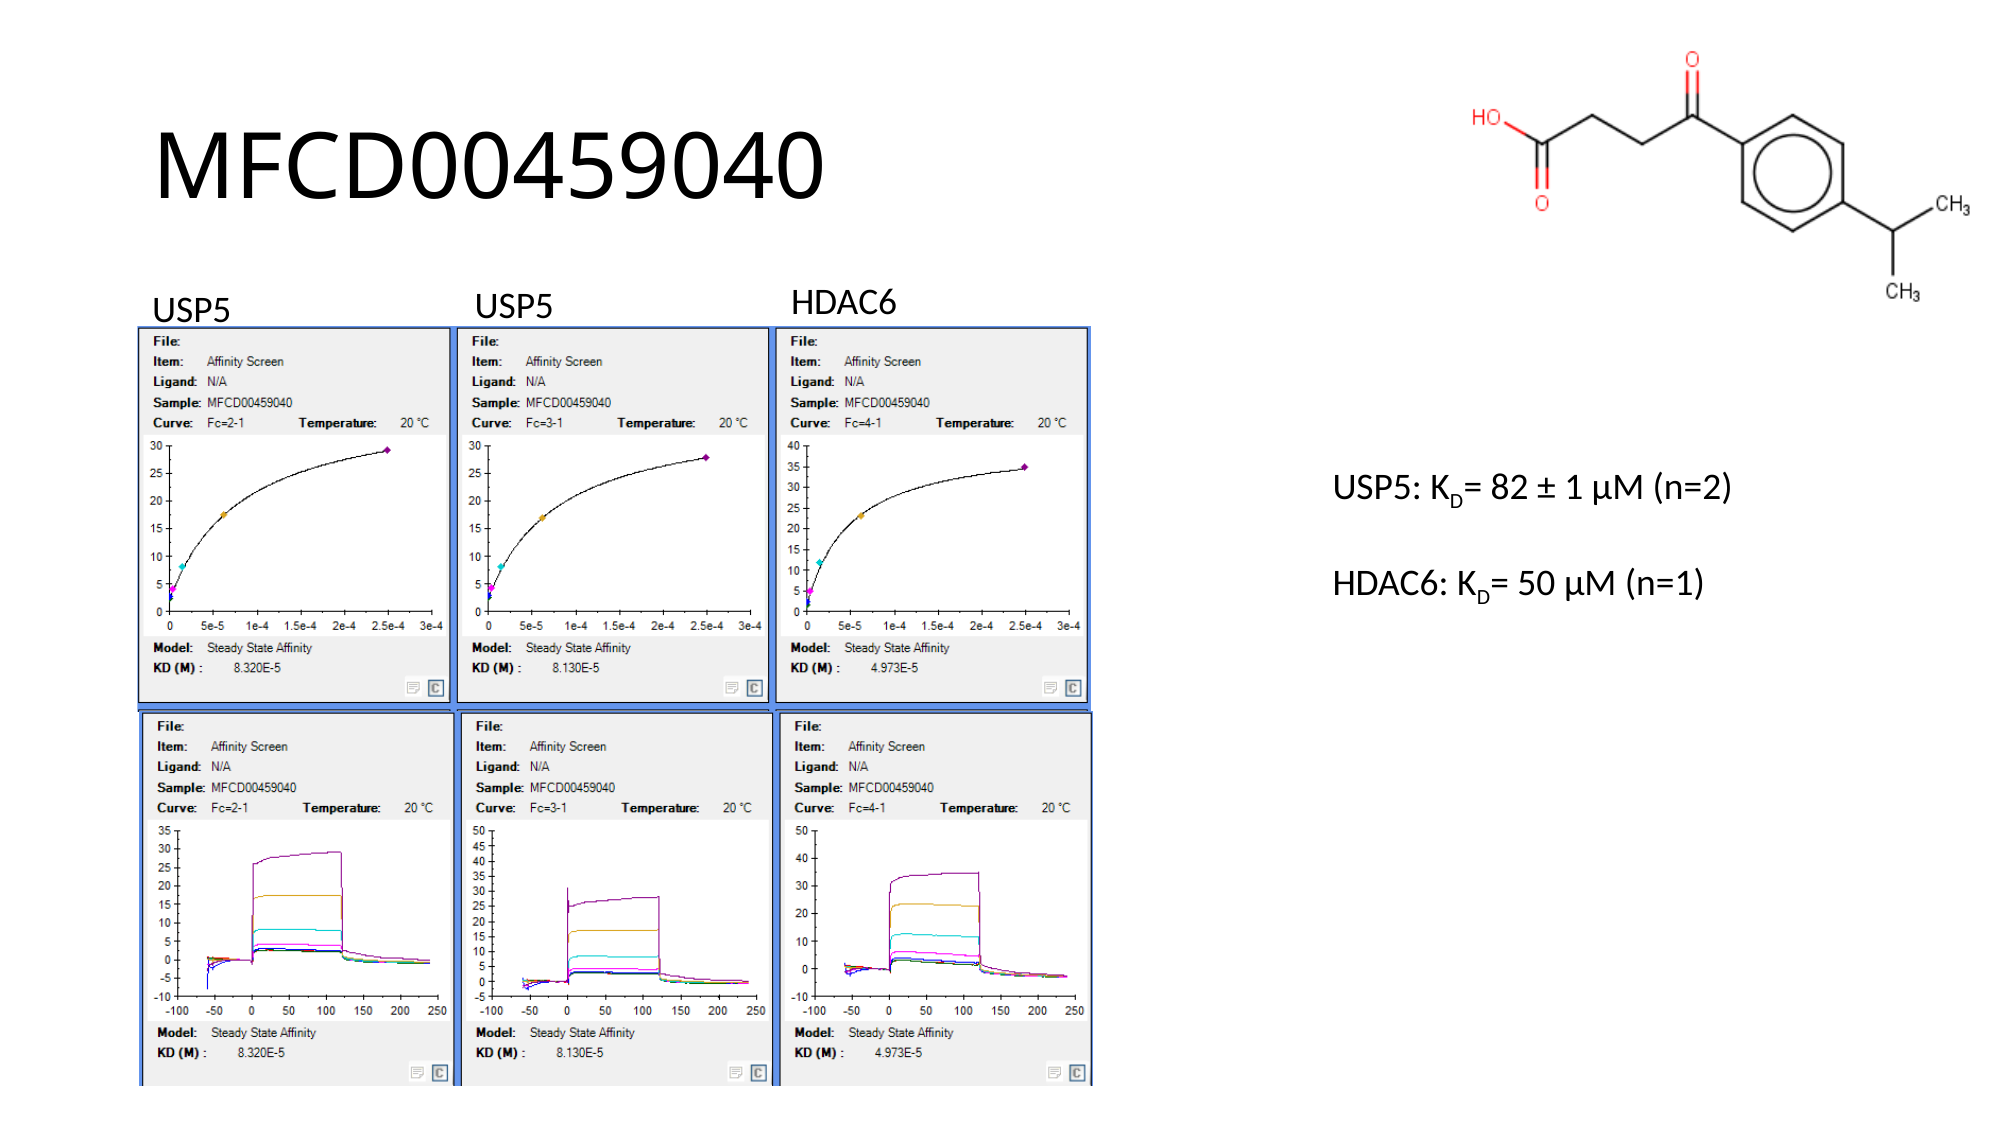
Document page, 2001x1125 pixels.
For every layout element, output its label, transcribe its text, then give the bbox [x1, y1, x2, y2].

text_box USP5 [137, 277, 320, 326]
picture [137, 326, 1093, 1086]
text_box USP5: KD= 82 ± 1 µM (n=2) HDAC6: KD= 50 µM (n=1) [1317, 454, 1841, 617]
text_box HDAC6 [776, 269, 958, 326]
picture [1414, 3, 1998, 338]
text_box USP5 [459, 273, 642, 326]
title MFCD00459040 [137, 59, 1414, 278]
